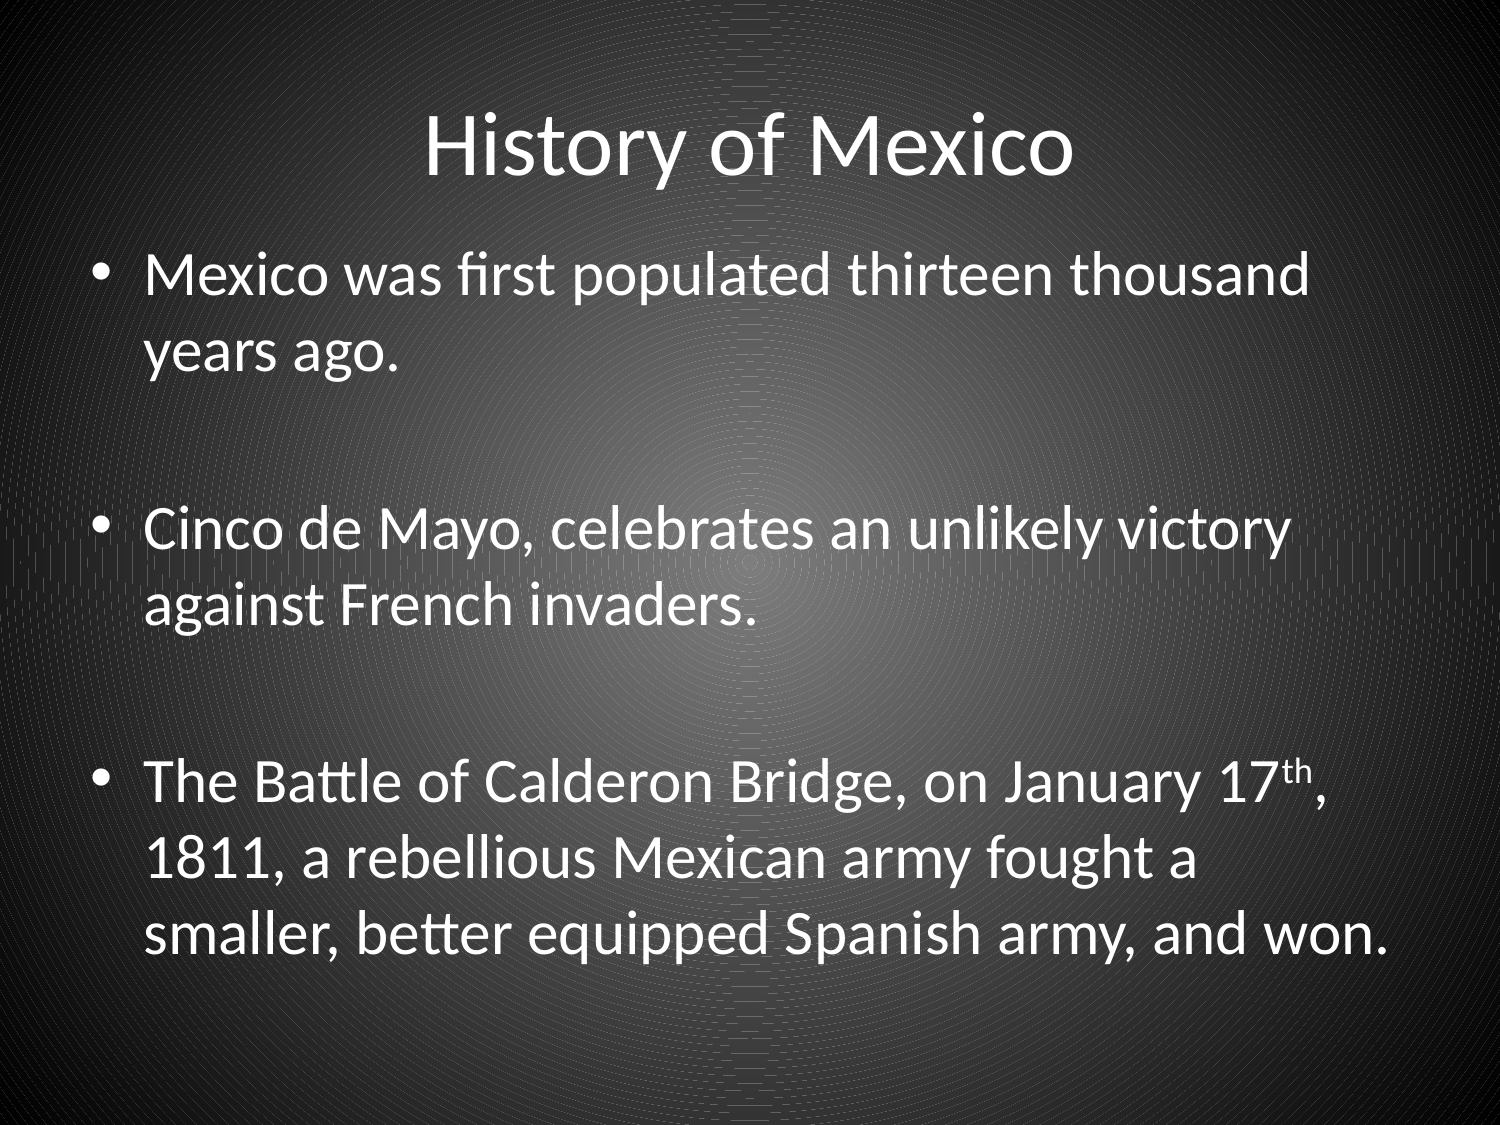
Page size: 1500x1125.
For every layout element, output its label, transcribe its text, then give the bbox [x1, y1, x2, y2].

title History of Mexico [75, 45, 1425, 224]
list Mexico was first populated thirteen thousand years ago. Cinco de Mayo, celebrates an unlikely victory against French invaders. The Battle of Calderon Bridge, on January 17th, 1811, a rebellious Mexican army fought a smaller, better equipped Spanish army, and won. [75, 224, 1425, 1050]
